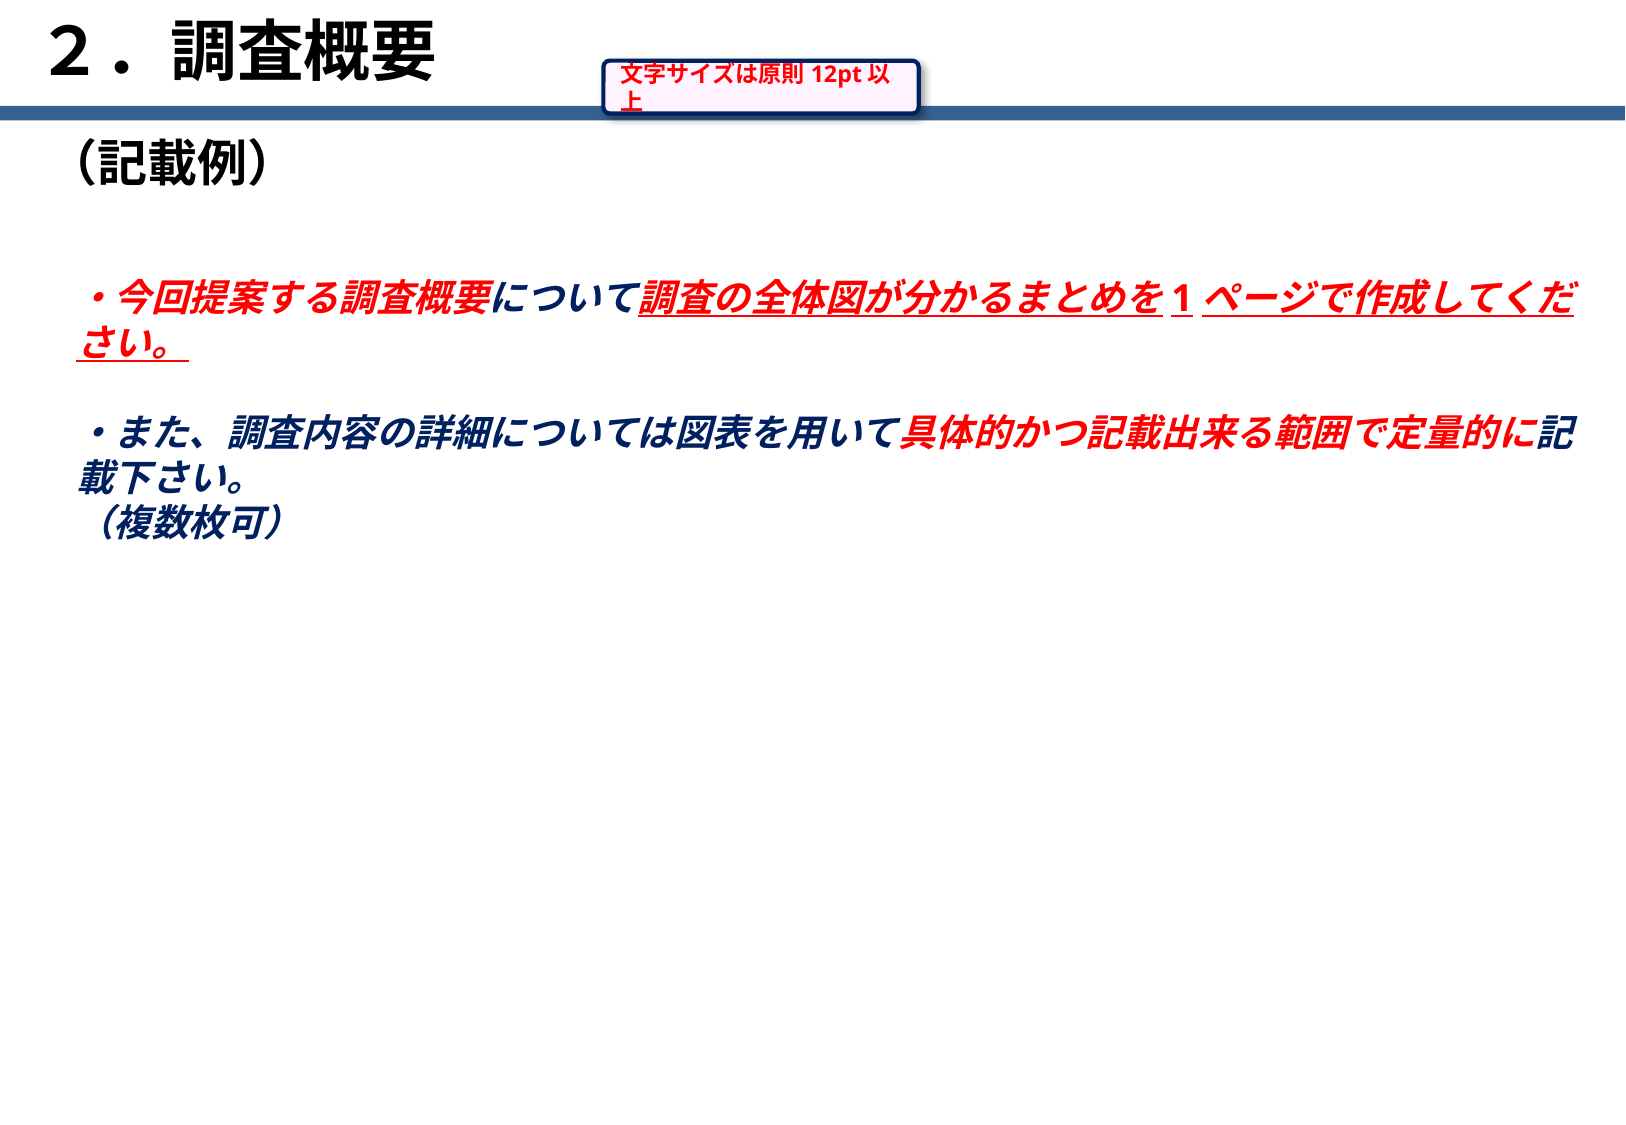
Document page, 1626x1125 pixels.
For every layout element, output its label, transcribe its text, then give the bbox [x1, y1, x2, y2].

text_box ２．調査概要 [36, 9, 1583, 89]
text_box ・今回提案する調査概要について調査の全体図が分かるまとめを1ページで作成してください。 ・また、調査内容の詳細については図表を用いて具体的かつ記載出来る範囲で定量的に記載下さい。 （複数枚可） [76, 274, 1604, 545]
text_box 文字サイズは原則12pt以上 [601, 89, 921, 116]
text_box （記載例） [47, 131, 1242, 192]
